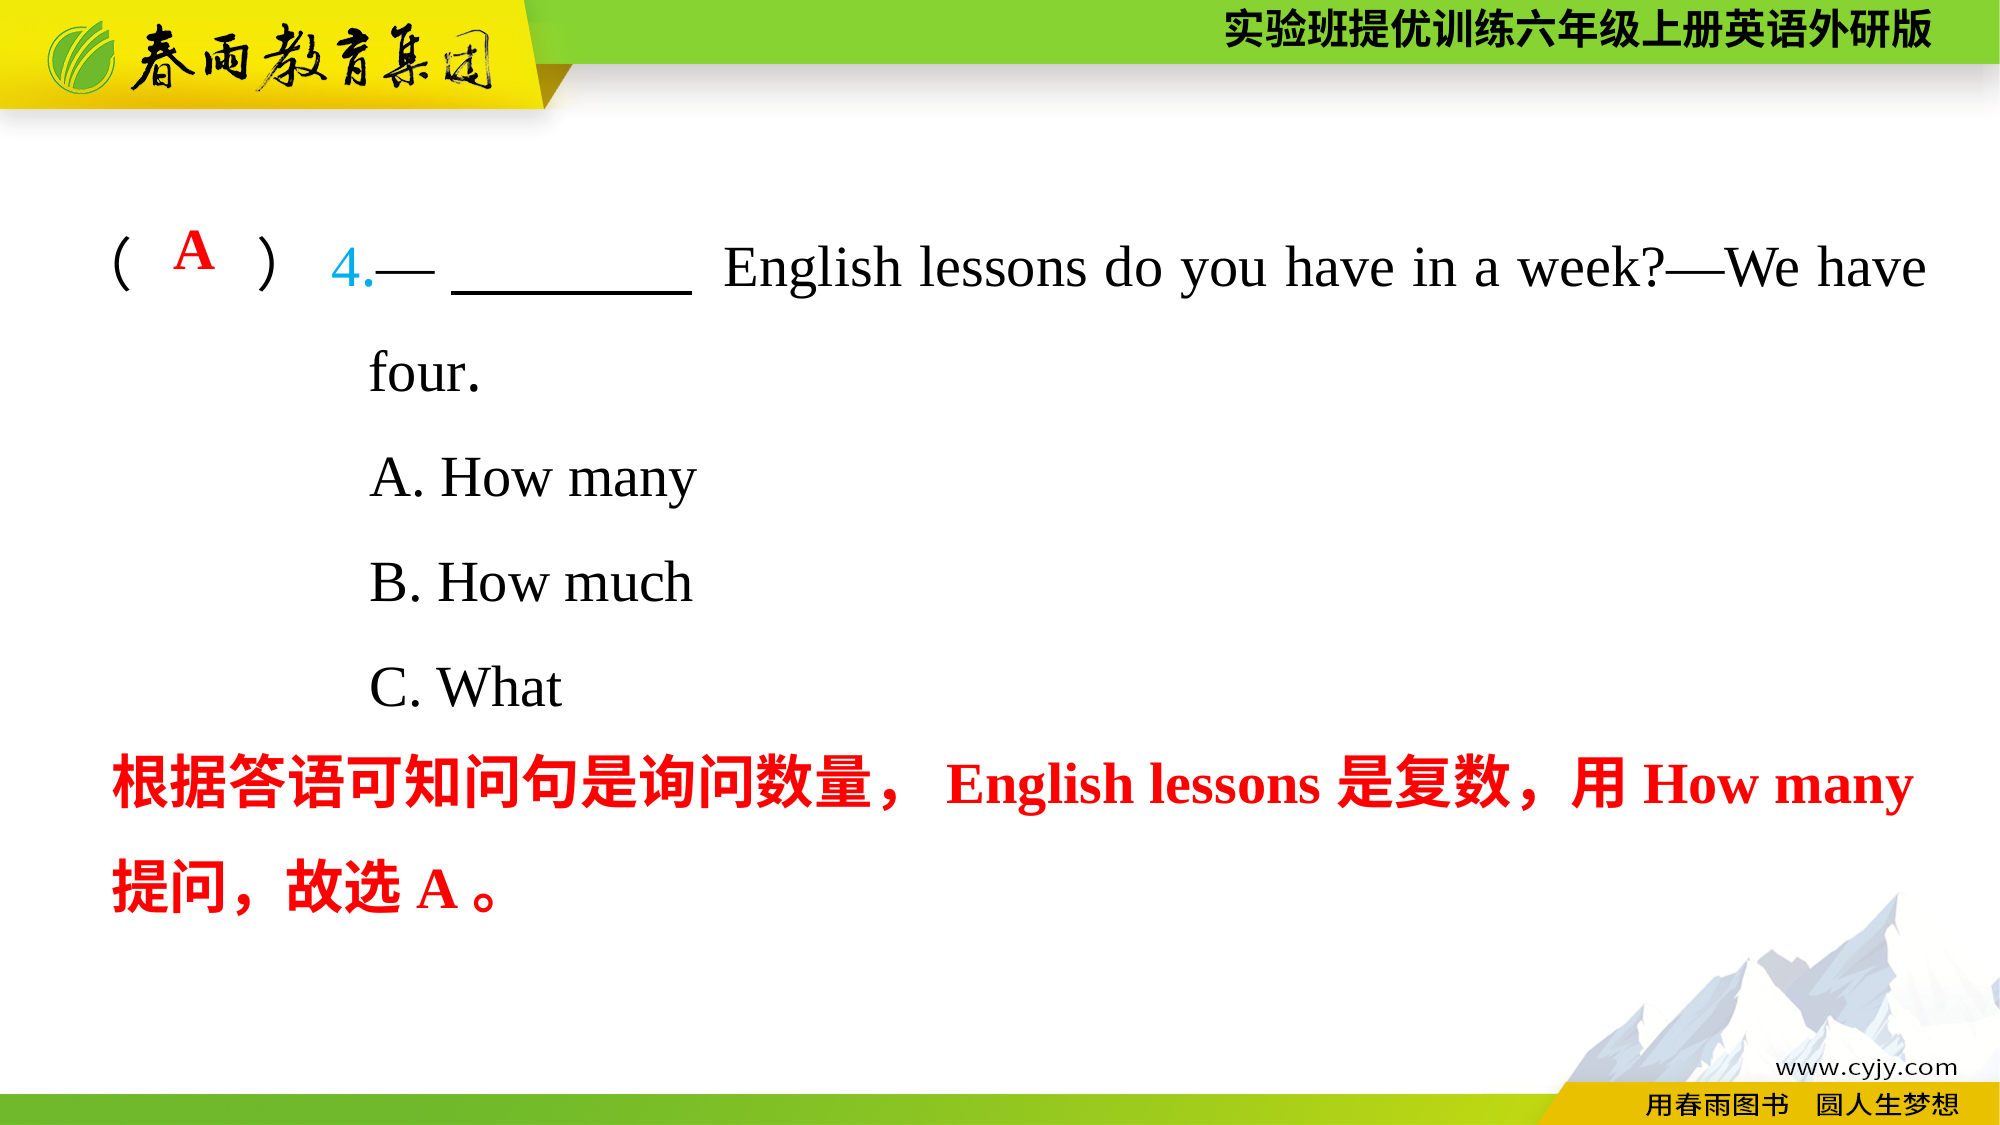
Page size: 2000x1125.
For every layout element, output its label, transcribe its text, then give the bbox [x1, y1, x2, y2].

list （ ）4.— English lessons do you have in a week?—We have four. A. How many B. How much C. What [59, 185, 1944, 719]
text_box A [158, 203, 256, 289]
text_box 根据答语可知问句是询问数量，English lessons是复数，用How many提问，故选A。 [96, 703, 1944, 928]
picture [0, 0, 2000, 1125]
